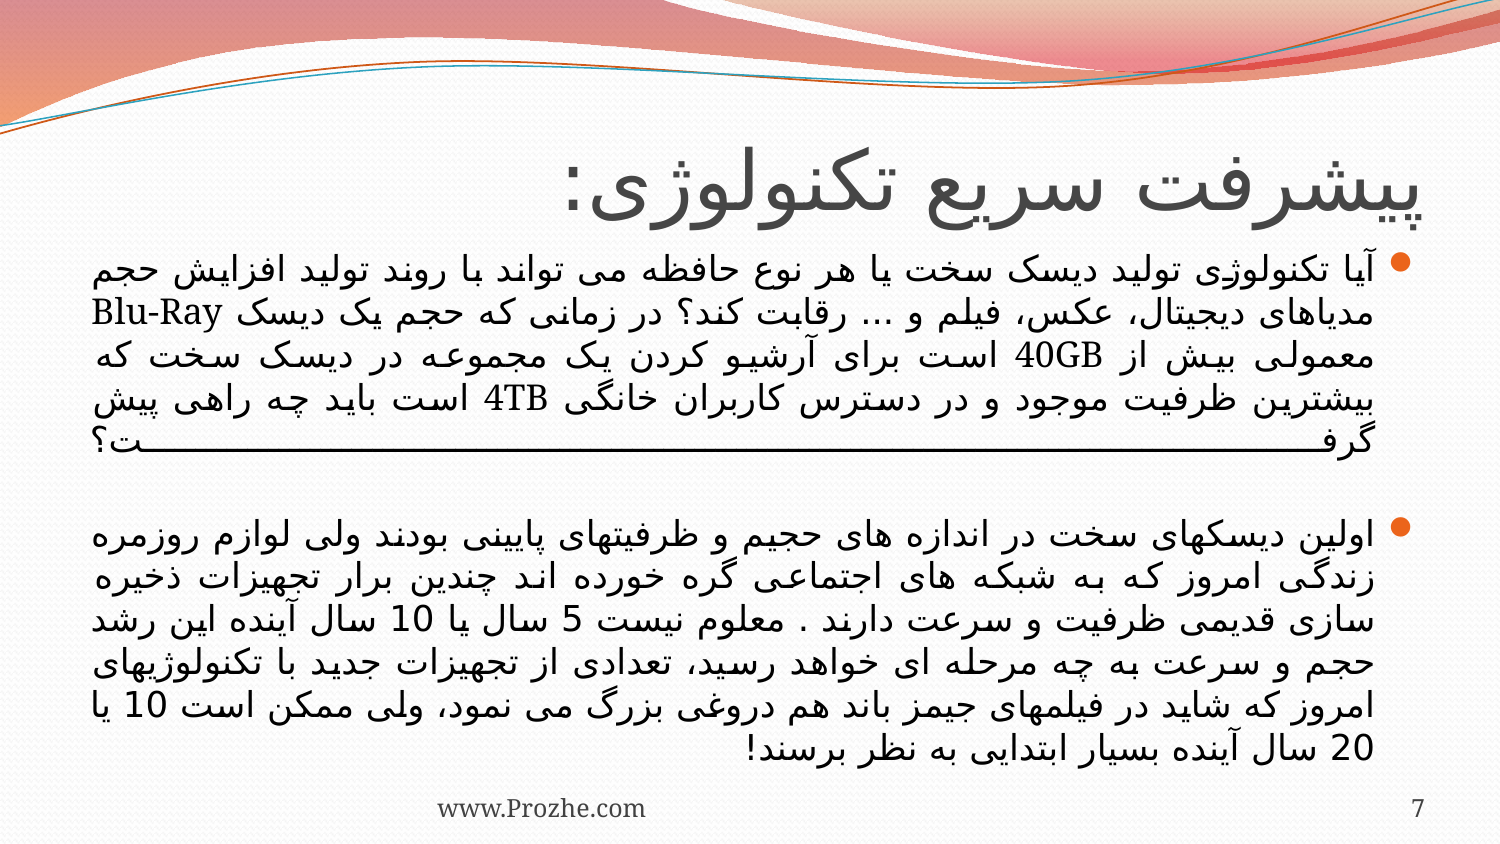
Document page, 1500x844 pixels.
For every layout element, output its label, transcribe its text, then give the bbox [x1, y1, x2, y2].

footer www.Prozhe.com [437, 782, 988, 827]
slide_number 7 [1299, 782, 1425, 827]
list آیا تکنولوژی تولید دیسک سخت یا هر نوع حافظه می تواند با روند تولید افزایش حجم مدیاهای دیجیتال، عکس، فیلم و ... رقابت کند؟ در زمانی که حجم یک دیسک Blu-Ray معمولی بیش از 40GB است برای آرشیو کردن یک مجموعه در دیسک سخت که بیشترین ظرفیت موجود و در دسترس کاربران خانگی 4TB است باید چه راهی پیش گرفت؟ اولین دیسکهای سخت در اندازه های حجیم و ظرفیتهای پایینی بودند ولی لوازم روزمره زندگی امروز که به شبکه های اجتماعی گره خورده اند چندین برار تجهیزات ذخیره سازی قدیمی ظرفیت و سرعت دارند . معلوم نیست 5 سال یا 10 سال آینده این رشد حجم و سرعت به چه مرحله ای خواهد رسید، تعدادی از تجهیزات جدید با تکنولوژیهای امروز که شاید در فیلمهای جیمز باند هم دروغی بزرگ می نمود، ولی ممکن است 10 یا 20 سال آینده بسیار ابتدایی به نظر برسند! [75, 238, 1425, 779]
title پيشرفت سريع تکنولوژی: [75, 86, 1425, 228]
